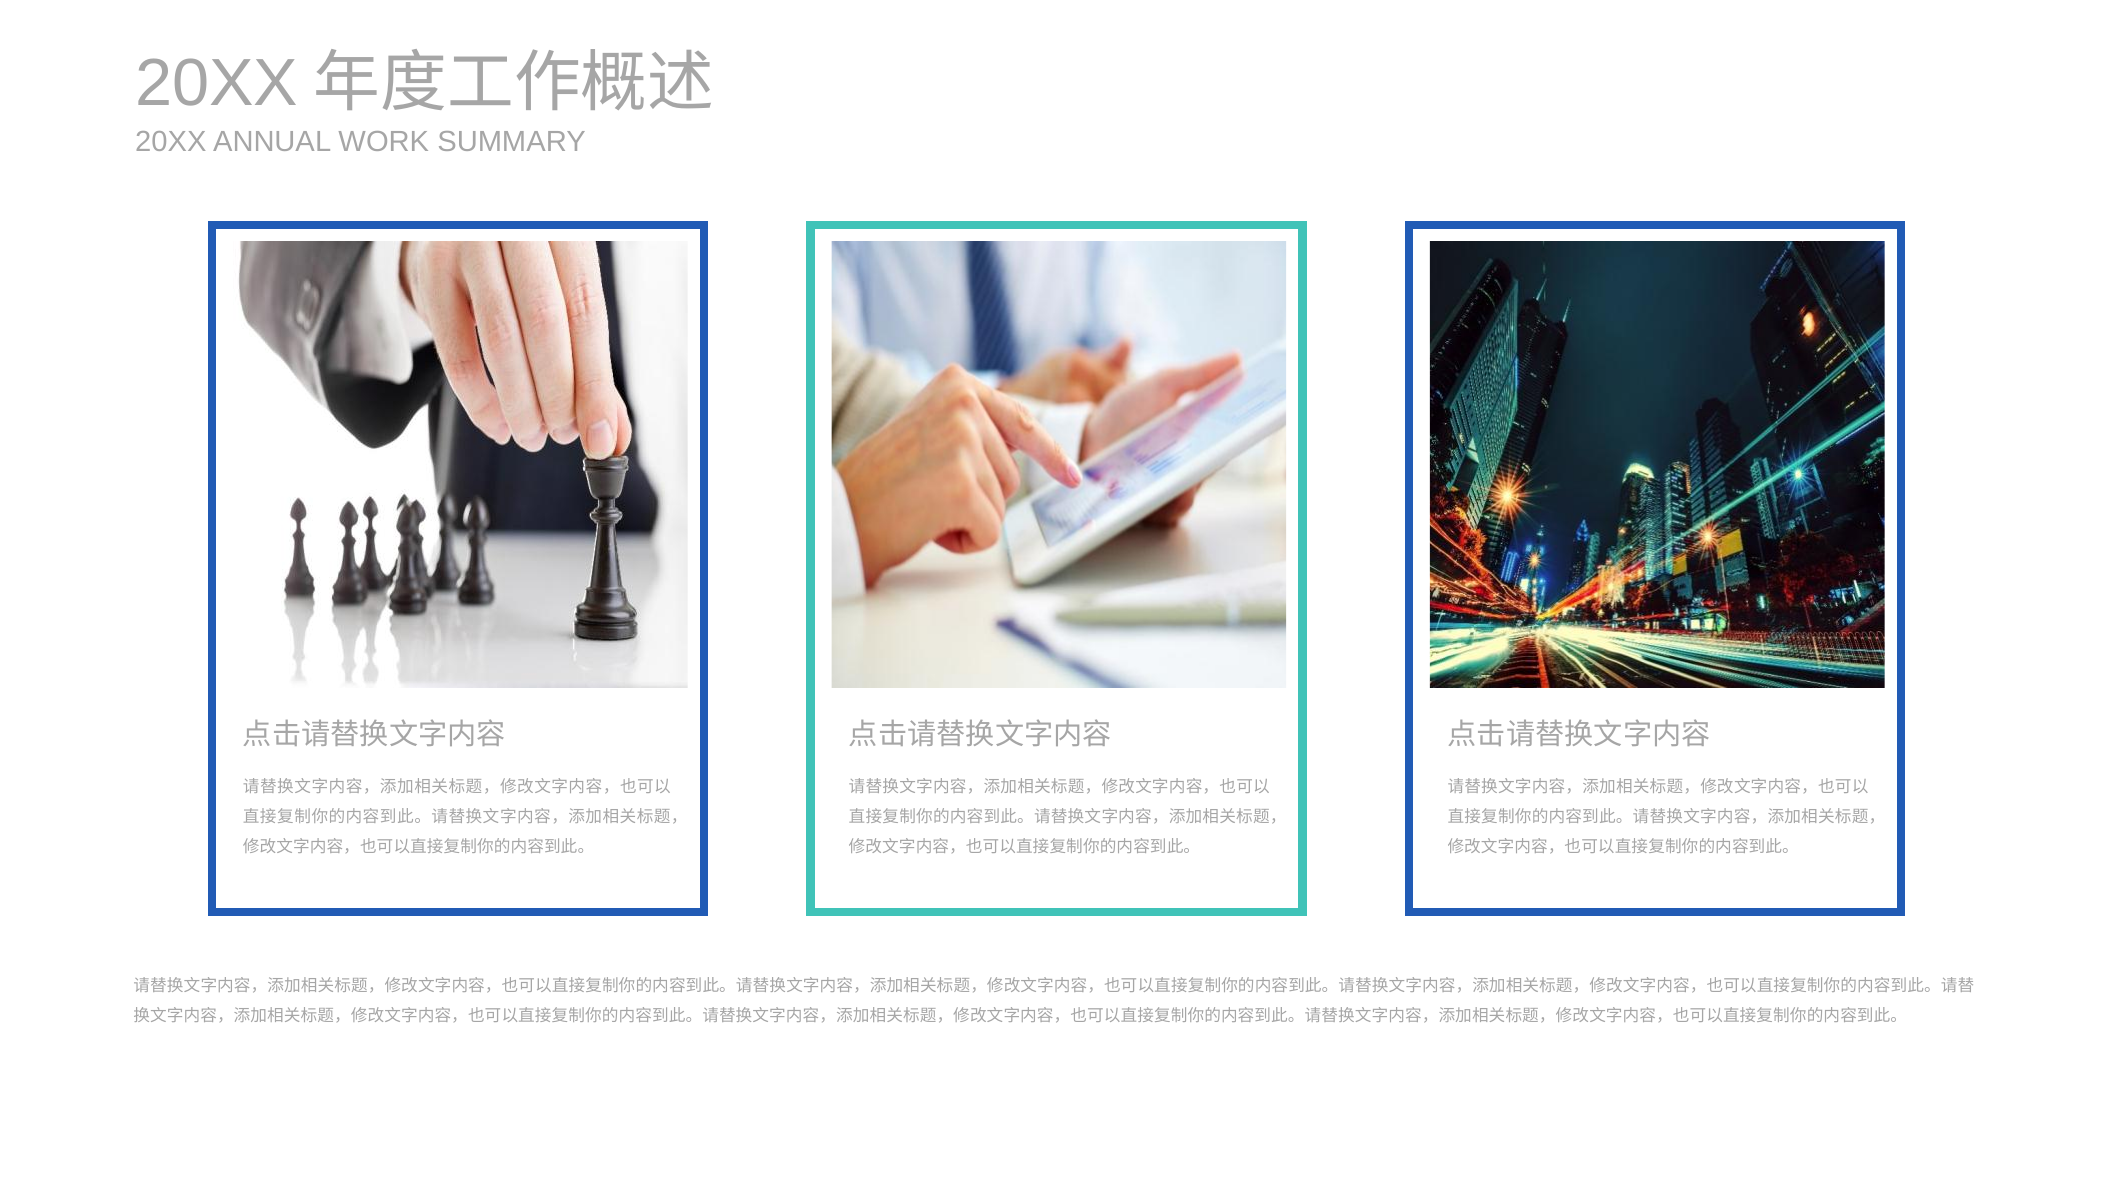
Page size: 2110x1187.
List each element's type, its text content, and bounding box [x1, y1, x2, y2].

text_box [1408, 224, 1902, 913]
text_box 请替换文字内容，添加相关标题，修改文字内容，也可以直接复制你的内容到此。请替换文字内容，添加相关标题，修改文字内容，也可以直接复制你的内容到此。请替换文字内容，添加相关标题，修改文字内容，也可以直接复制你的内容到此。请替换文字内容，添加相关标题，修改文字内容，也可以直接复制你的内容到此。请替换文字内容，添加相关标题，修改文字内容，也可以直接复制你的内容到此。请替换文字内容，添加相关标题，修改文字内容，也可以直接复制你的内容到此。 [133, 964, 1976, 1025]
text_box [809, 224, 1304, 913]
text_box 20XX年度工作概述 [135, 38, 783, 119]
text_box [211, 224, 705, 913]
text_box 20XX ANNUAL WORK SUMMARY [135, 122, 596, 158]
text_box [848, 715, 1271, 858]
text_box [1447, 715, 1870, 858]
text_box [242, 715, 672, 858]
